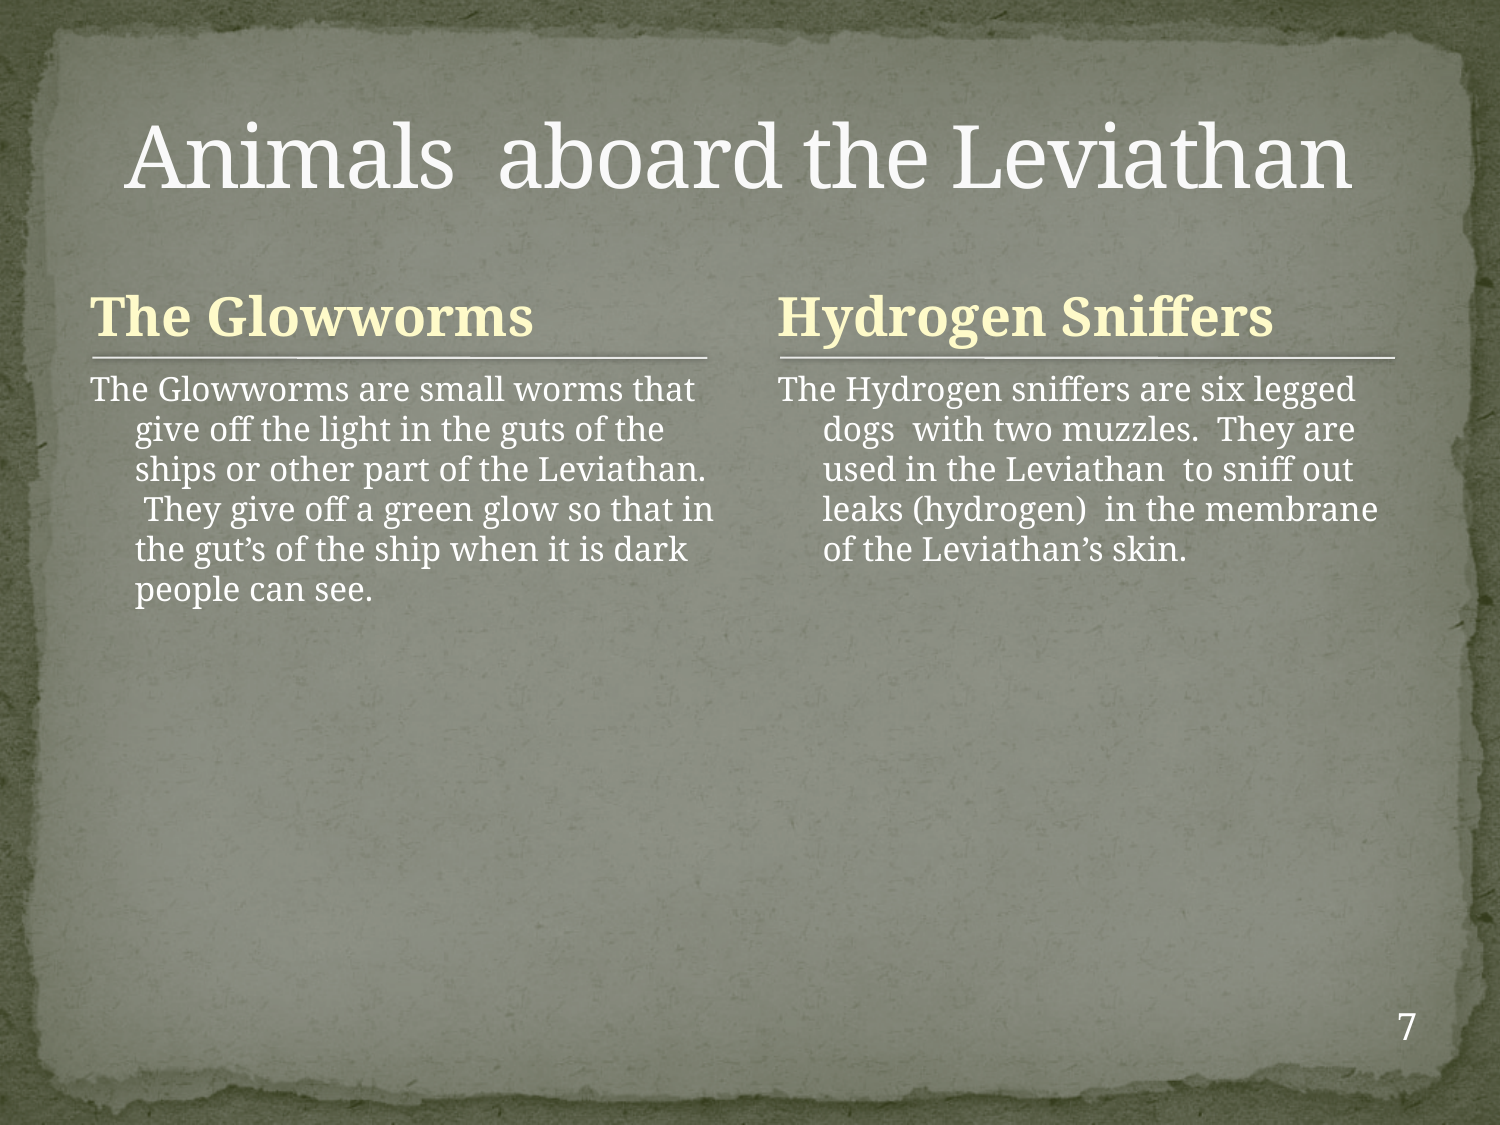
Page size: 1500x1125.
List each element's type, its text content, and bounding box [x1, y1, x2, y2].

list The Hydrogen sniffers are six legged dogs with two muzzles. They are used in the Leviathan to sniff out leaks (hydrogen) in the membrane of the Leviathan’s skin. [762, 361, 1426, 1004]
list The Glowworms are small worms that give off the light in the guts of the ships or other part of the Leviathan. They give off a green glow so that in the gut’s of the ship when it is dark people can see. [75, 361, 738, 1004]
list Hydrogen Sniffers [760, 228, 1427, 357]
title Animals aboard the Leviathan [74, 25, 1425, 213]
text_box 7 [1381, 996, 1433, 1056]
list The Glowworms [73, 228, 740, 357]
